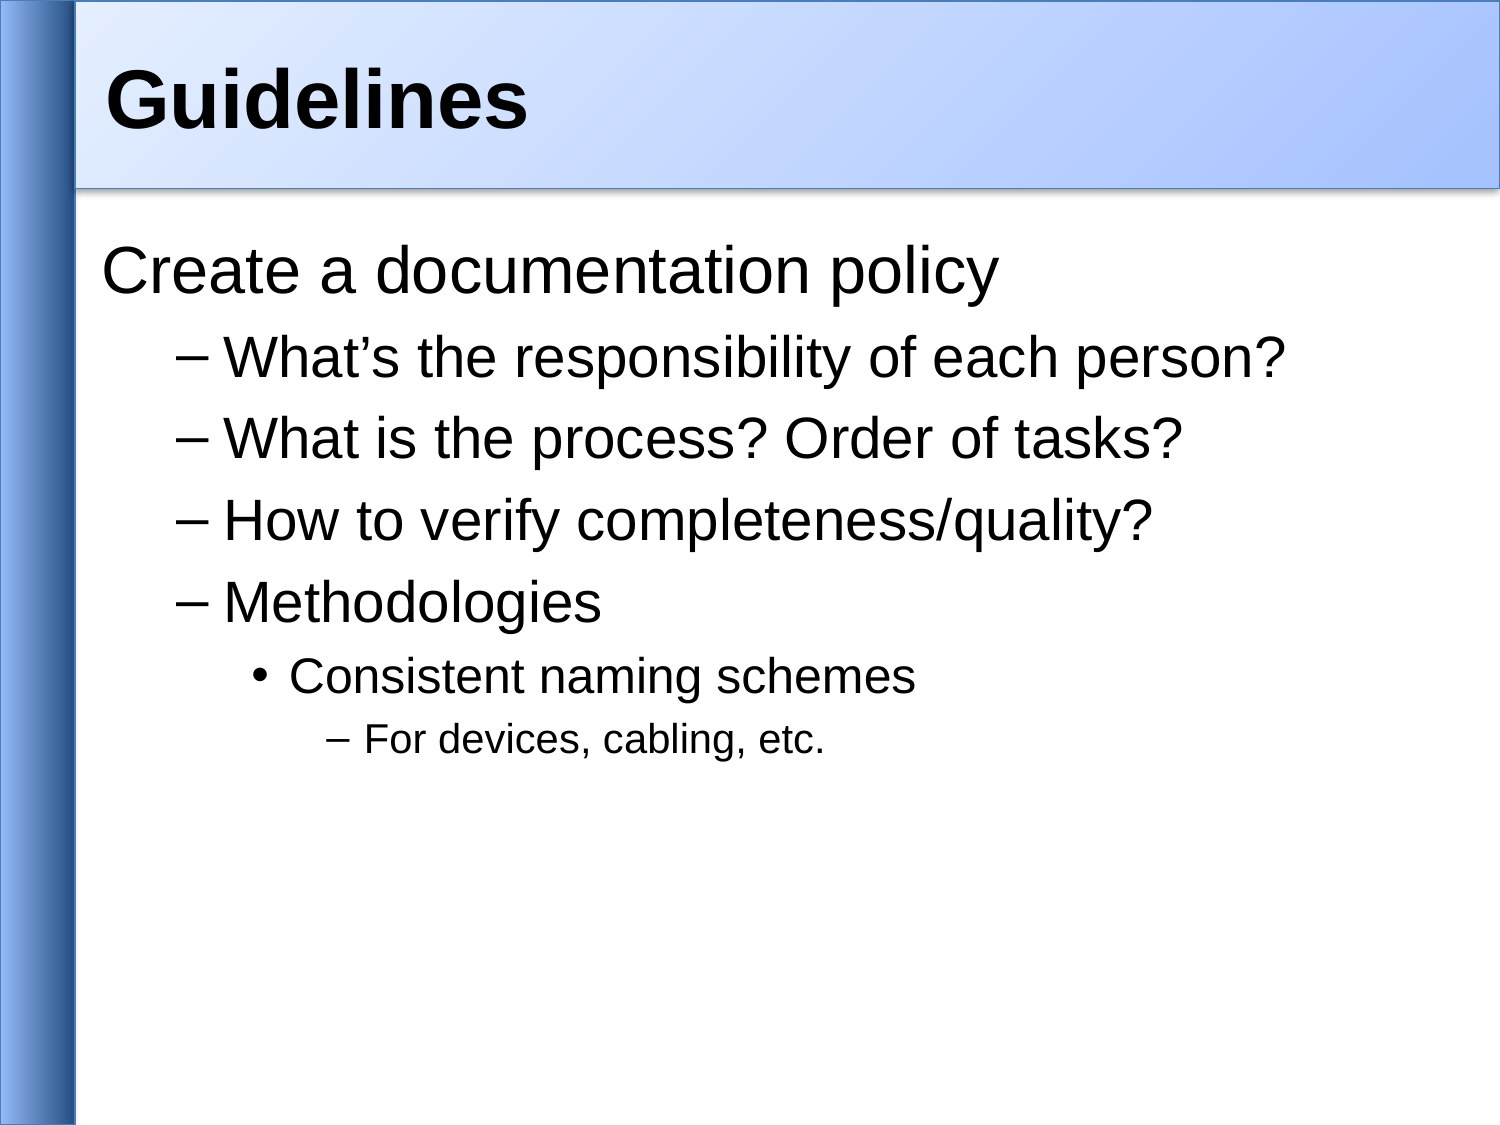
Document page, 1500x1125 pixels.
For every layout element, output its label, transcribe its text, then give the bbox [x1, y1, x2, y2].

list Create a documentation policy What’s the responsibility of each person? What is the process? Order of tasks? How to verify completeness/quality? Methodologies Consistent naming schemes For devices, cabling, etc. [86, 219, 1470, 1116]
title Guidelines [74, 0, 1500, 189]
